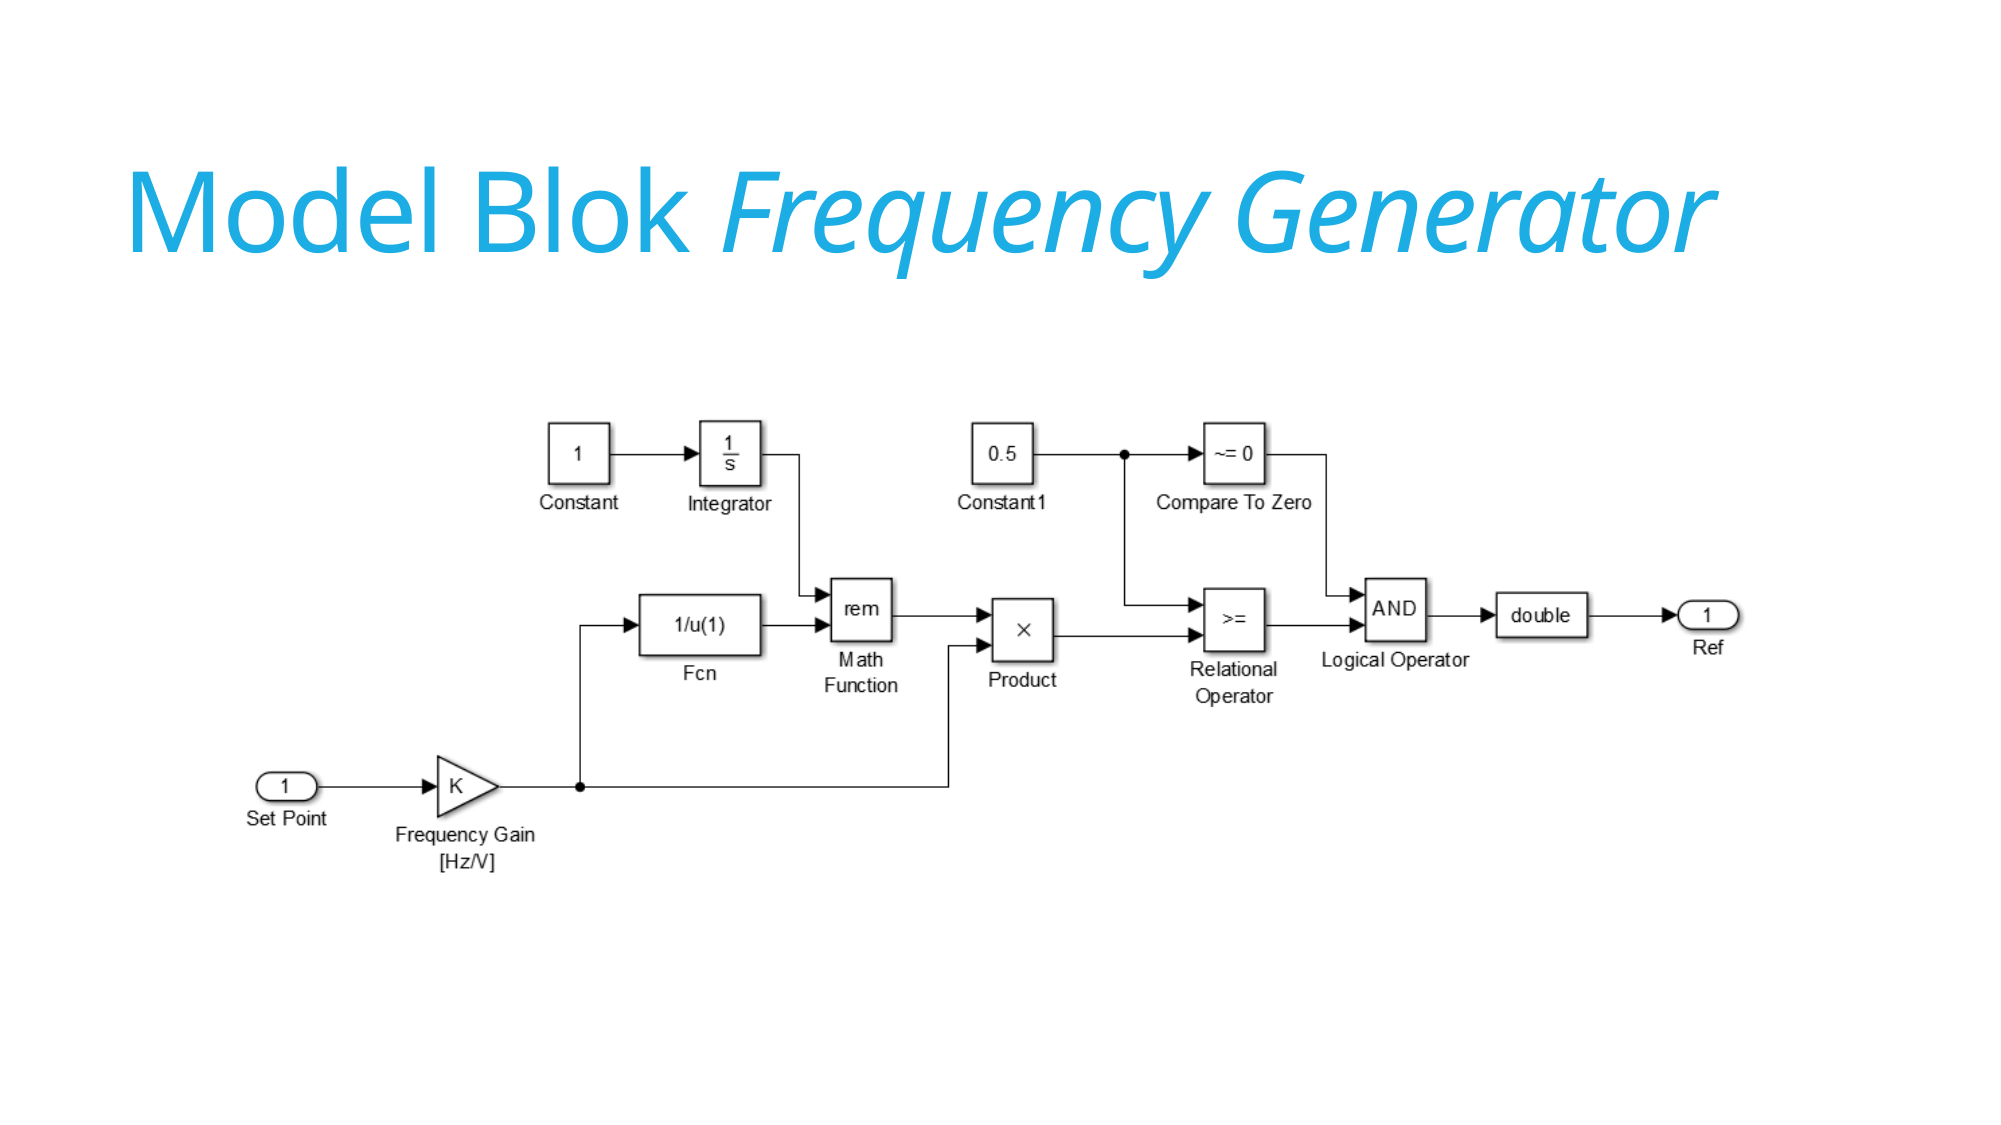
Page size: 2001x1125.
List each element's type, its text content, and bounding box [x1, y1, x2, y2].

title Model Blok Frequency Generator [107, 81, 1875, 354]
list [218, 329, 1768, 949]
